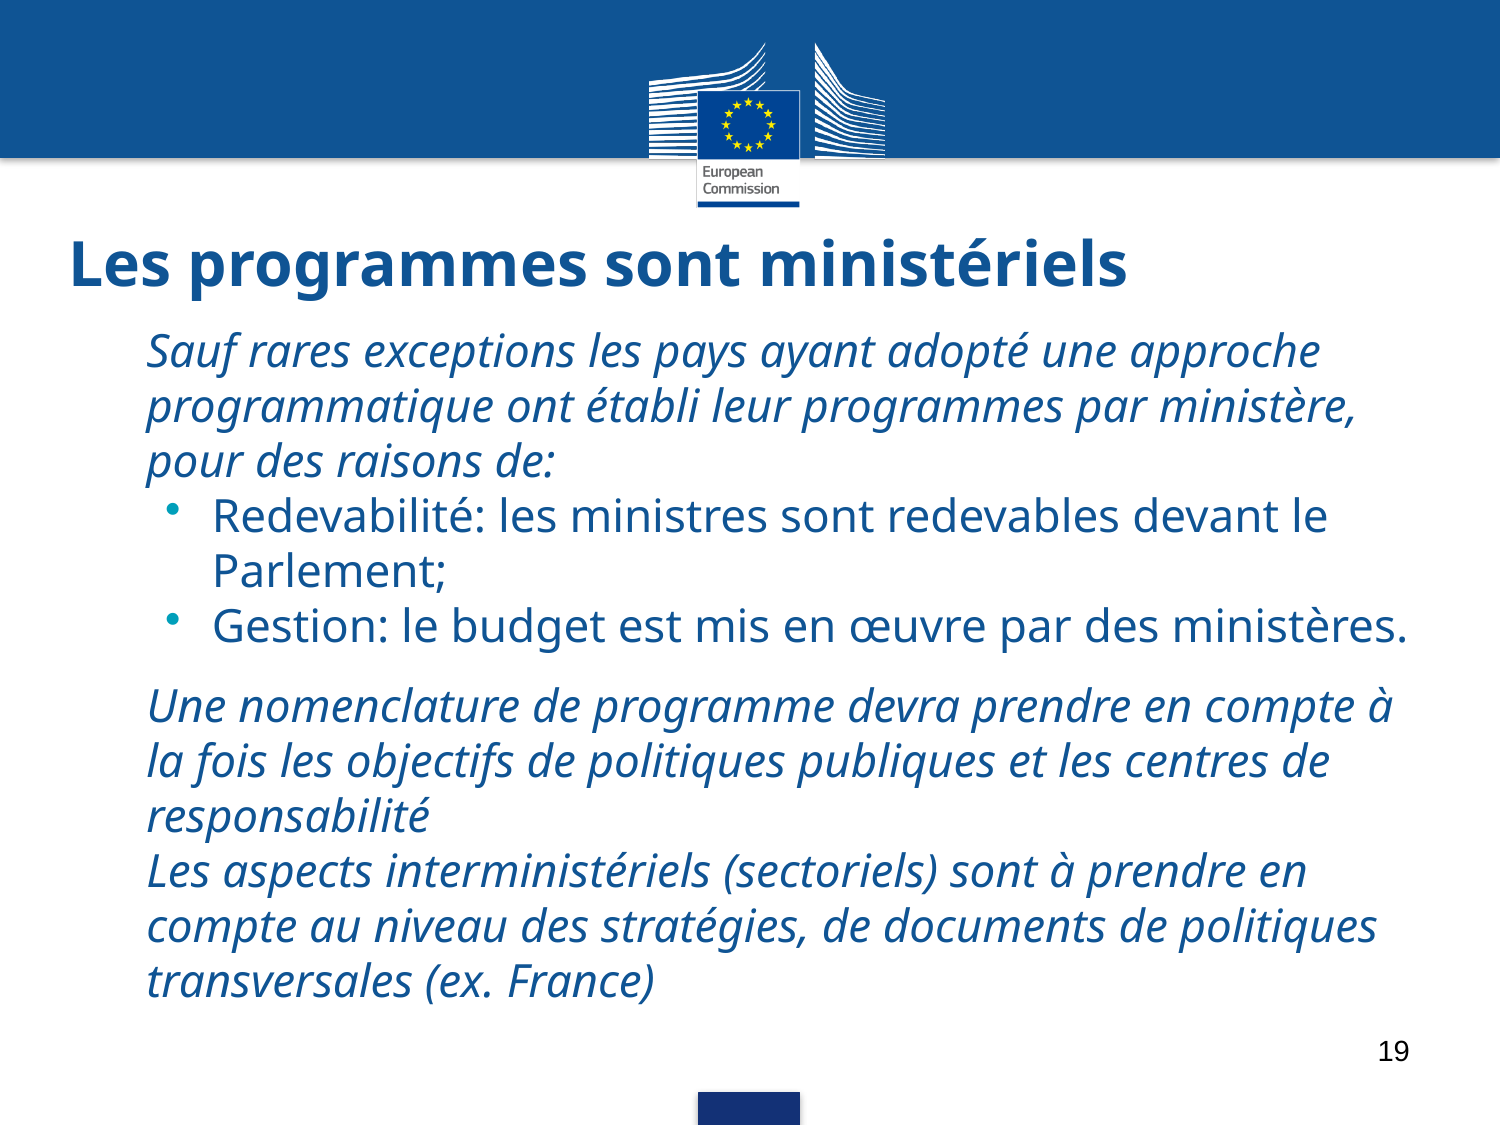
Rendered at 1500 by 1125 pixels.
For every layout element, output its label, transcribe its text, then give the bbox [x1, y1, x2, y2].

title Les programmes sont ministériels [52, 184, 1404, 339]
slide_number 19 [1074, 1024, 1426, 1103]
list Sauf rares exceptions les pays ayant adopté une approche programmatique ont établi leur programmes par ministère, pour des raisons de: Redevabilité: les ministres sont redevables devant le Parlement; Gestion: le budget est mis en œuvre par des ministères. Une nomenclature de programme devra prendre en compte à la fois les objectifs de politiques publiques et les centres de responsabilité Les aspects interministériels (sectoriels) sont à prendre en compte au niveau des stratégies, de documents de politiques transversales (ex. France) [74, 314, 1426, 989]
picture [649, 42, 885, 184]
